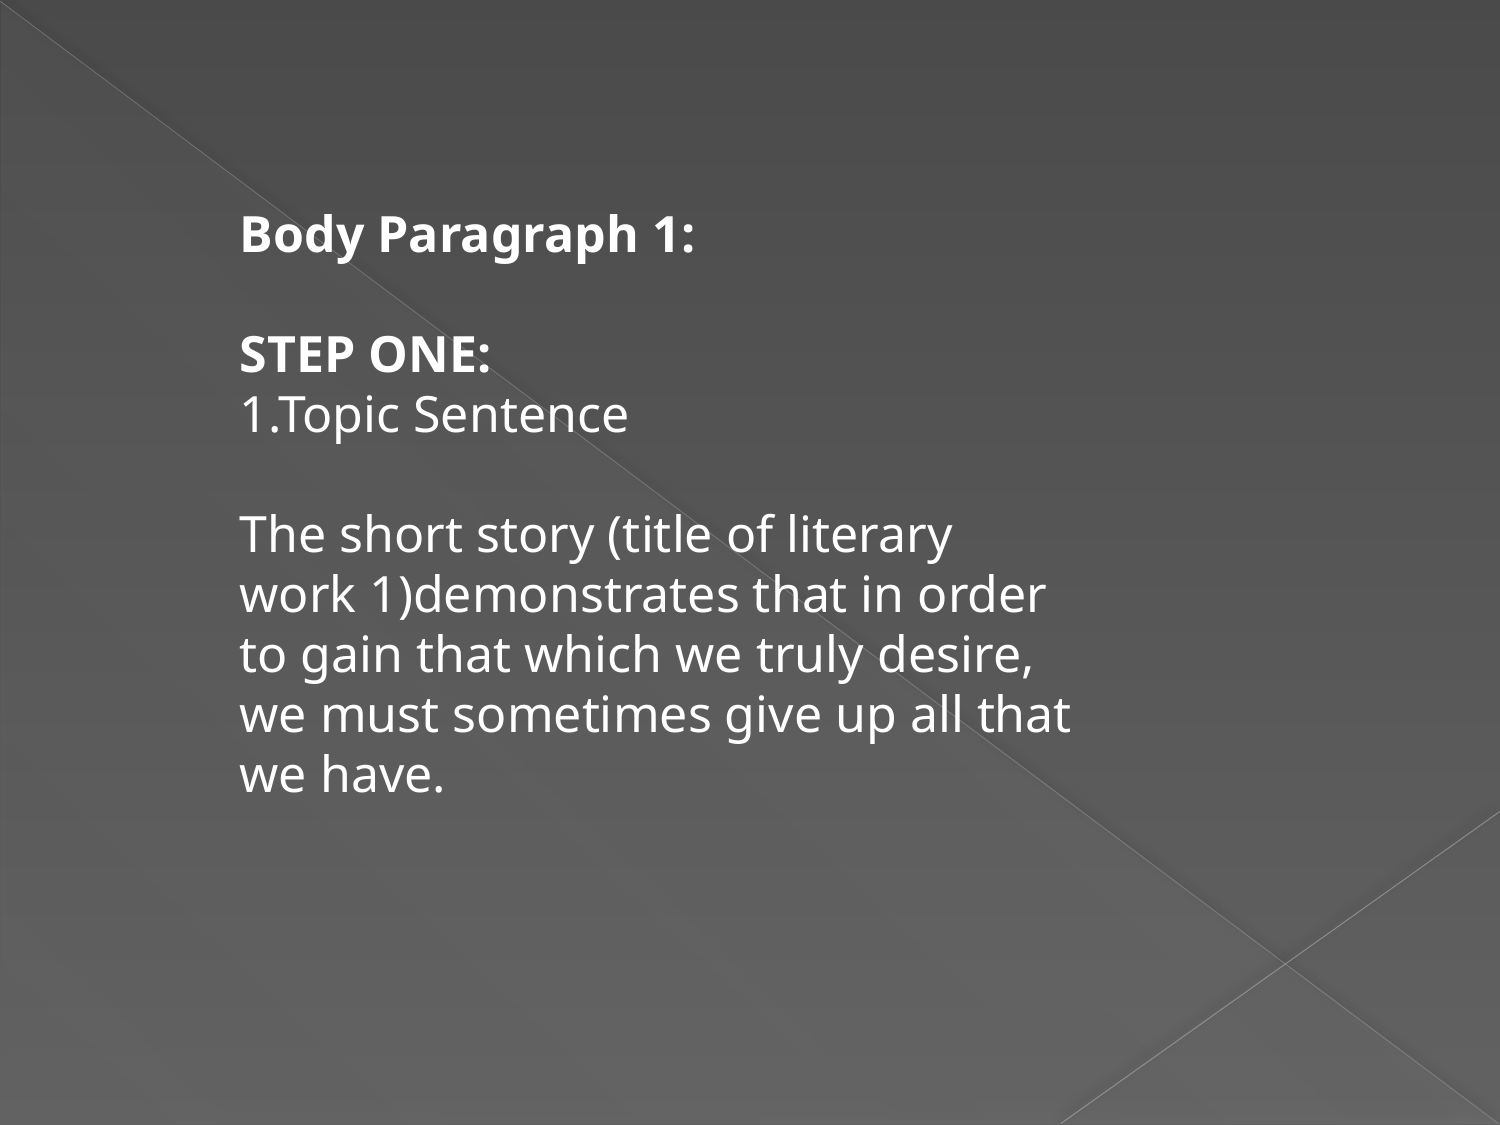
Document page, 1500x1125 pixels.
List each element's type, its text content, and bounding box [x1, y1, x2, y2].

text_box Body Paragraph 1: STEP ONE: 1.Topic Sentence The short story (title of literary work 1)demonstrates that in order to gain that which we truly desire, we must sometimes give up all that we have. [225, 149, 1088, 810]
